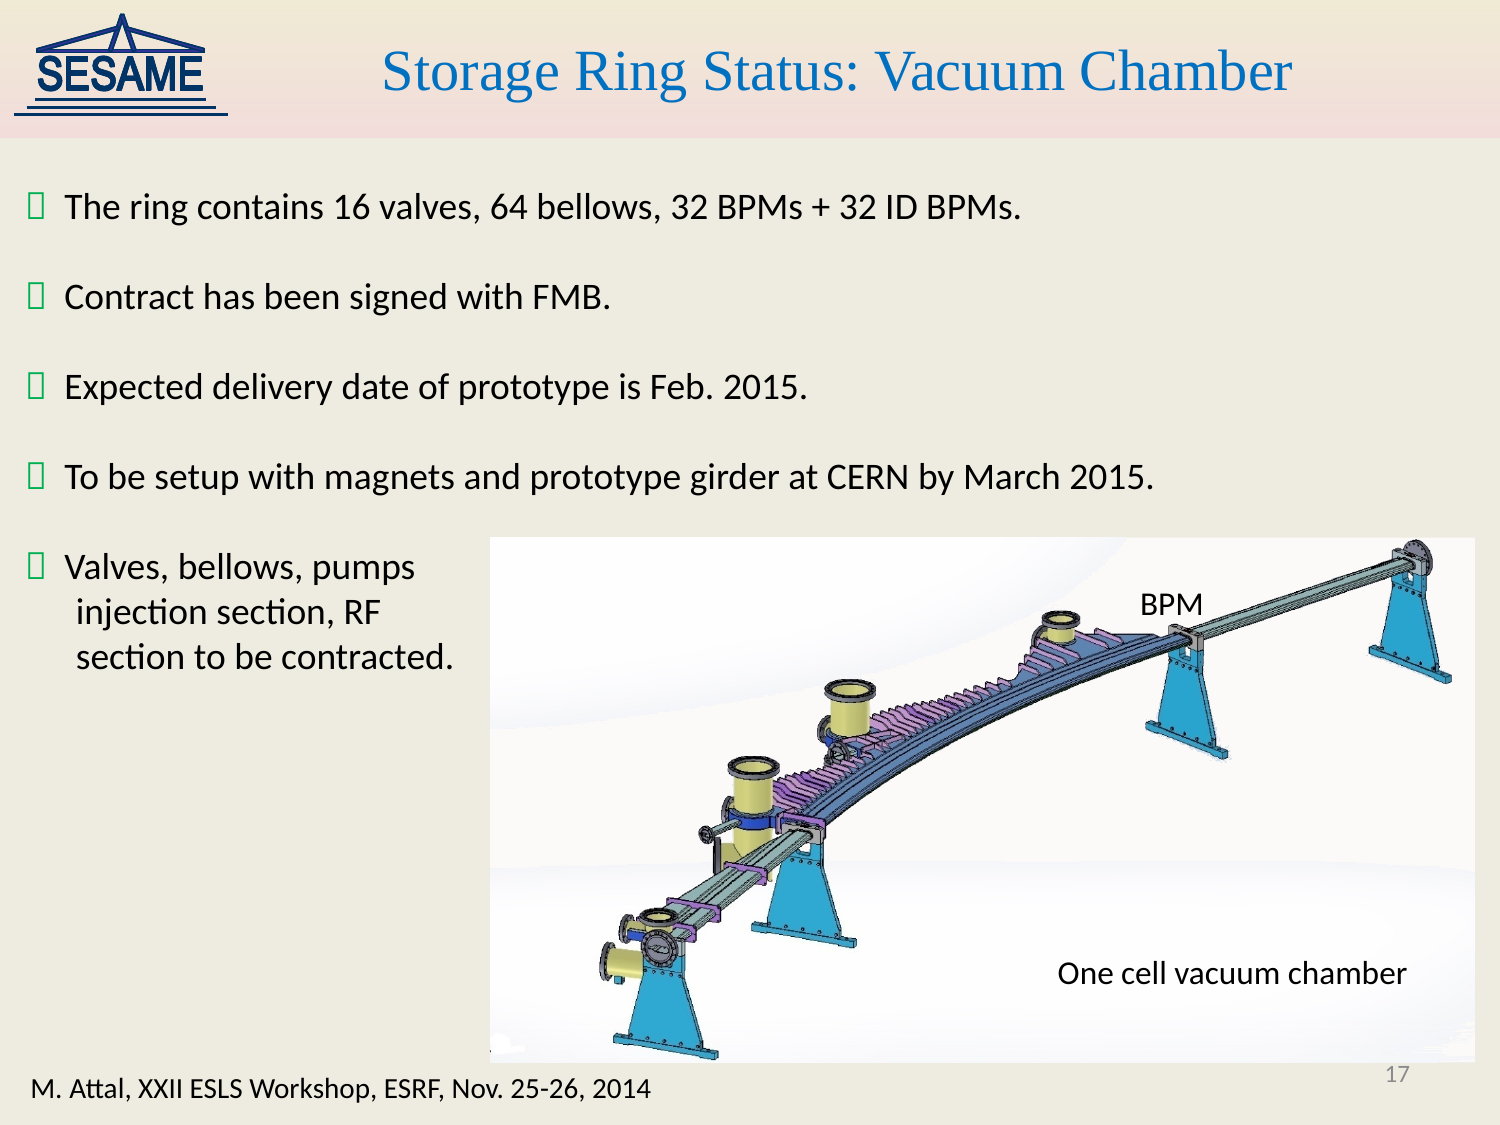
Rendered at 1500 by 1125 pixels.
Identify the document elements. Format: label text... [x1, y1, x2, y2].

picture [489, 537, 1476, 1063]
text_box Storage Ring Status: Vacuum Chamber [367, 24, 1309, 110]
text_box [0, 0, 1500, 139]
text_box  The ring contains 16 valves, 64 bellows, 32 BPMs + 32 ID BPMs.  Contract has been signed with FMB.  Expected delivery date of prototype is Feb. 2015.  To be setup with magnets and prototype girder at CERN by March 2015.  Valves, bellows, pumps injection section, RF section to be contracted. [10, 174, 1172, 775]
slide_number 17 [1074, 1072, 1425, 1103]
picture [12, 12, 233, 119]
text_box M. Attal, XXII ESLS Workshop, ESRF, Nov. 25-26, 2014 [15, 1062, 667, 1113]
